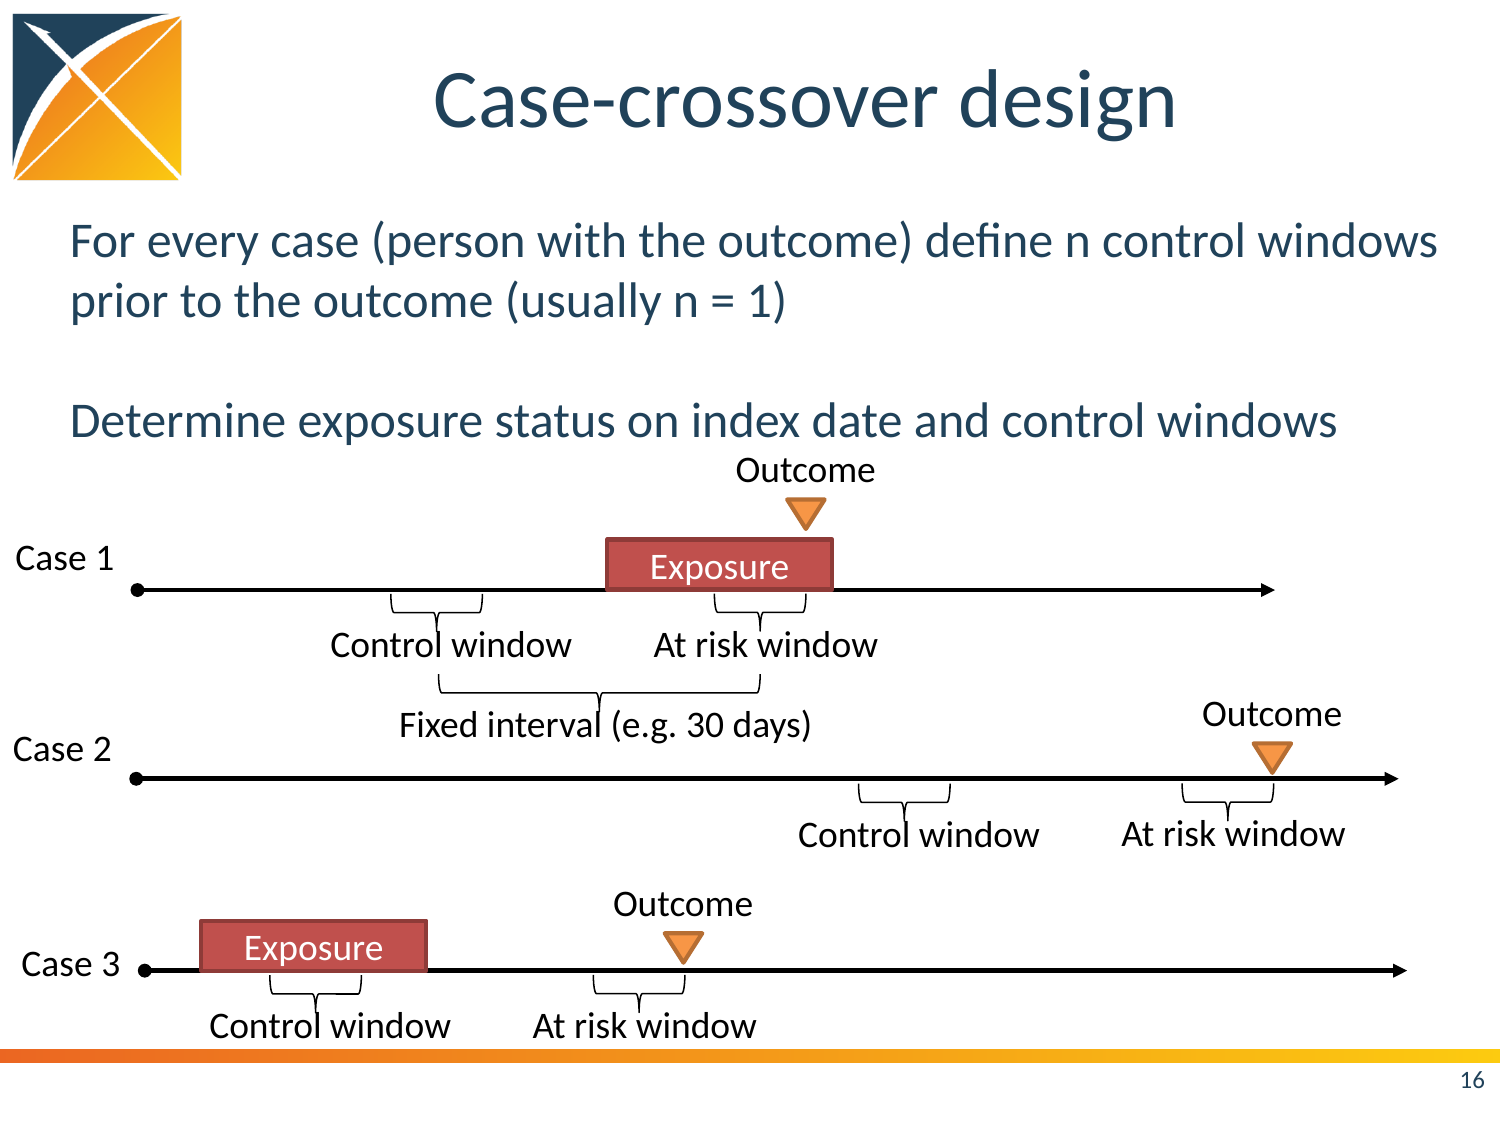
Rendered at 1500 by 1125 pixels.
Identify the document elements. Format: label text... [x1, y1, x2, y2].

text_box Case 3 [6, 931, 136, 992]
text_box Outcome [720, 455, 891, 498]
text_box [785, 497, 827, 531]
slide_number 16 [1149, 1048, 1500, 1109]
text_box For every case (person with the outcome) define n control windows prior to the outcome (usually n = 1) Determine exposure status on index date and control windows [55, 199, 1480, 455]
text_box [192, 593, 1363, 1055]
picture [0, 0, 206, 200]
text_box Case 1 [0, 525, 130, 586]
title Case-crossover design [187, 24, 1425, 163]
text_box Case 2 [0, 716, 127, 777]
text_box Exposure [605, 537, 834, 589]
